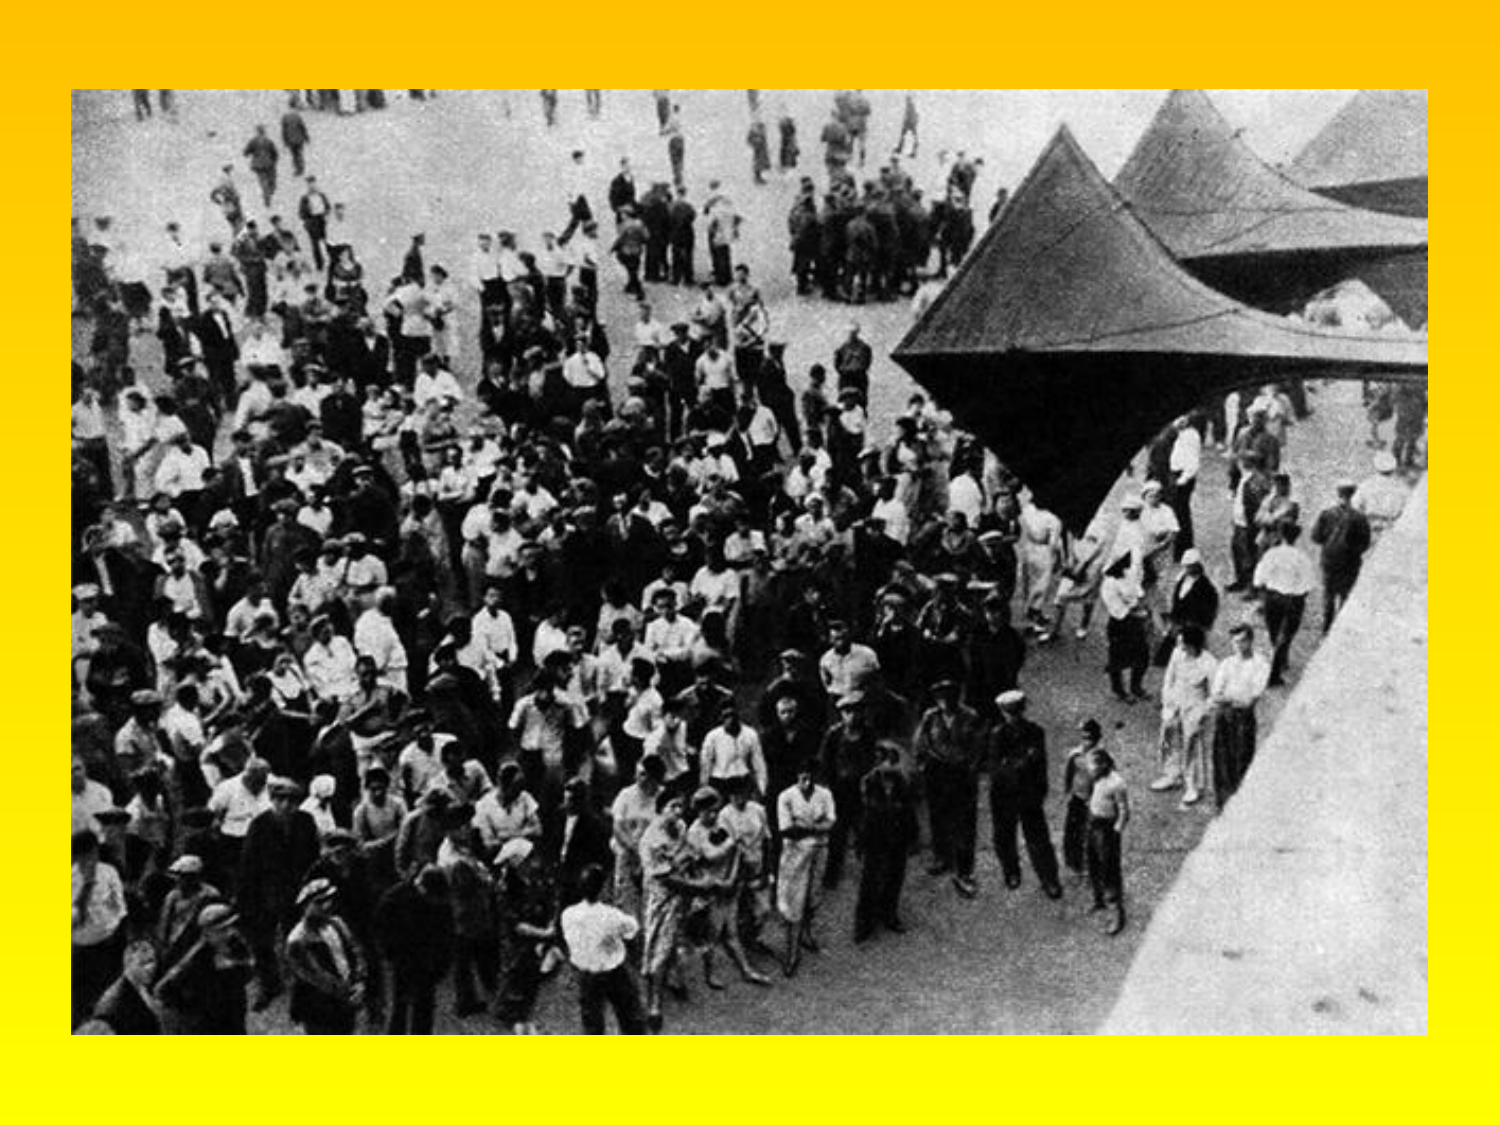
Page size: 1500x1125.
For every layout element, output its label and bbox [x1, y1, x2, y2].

picture [71, 89, 1429, 1036]
